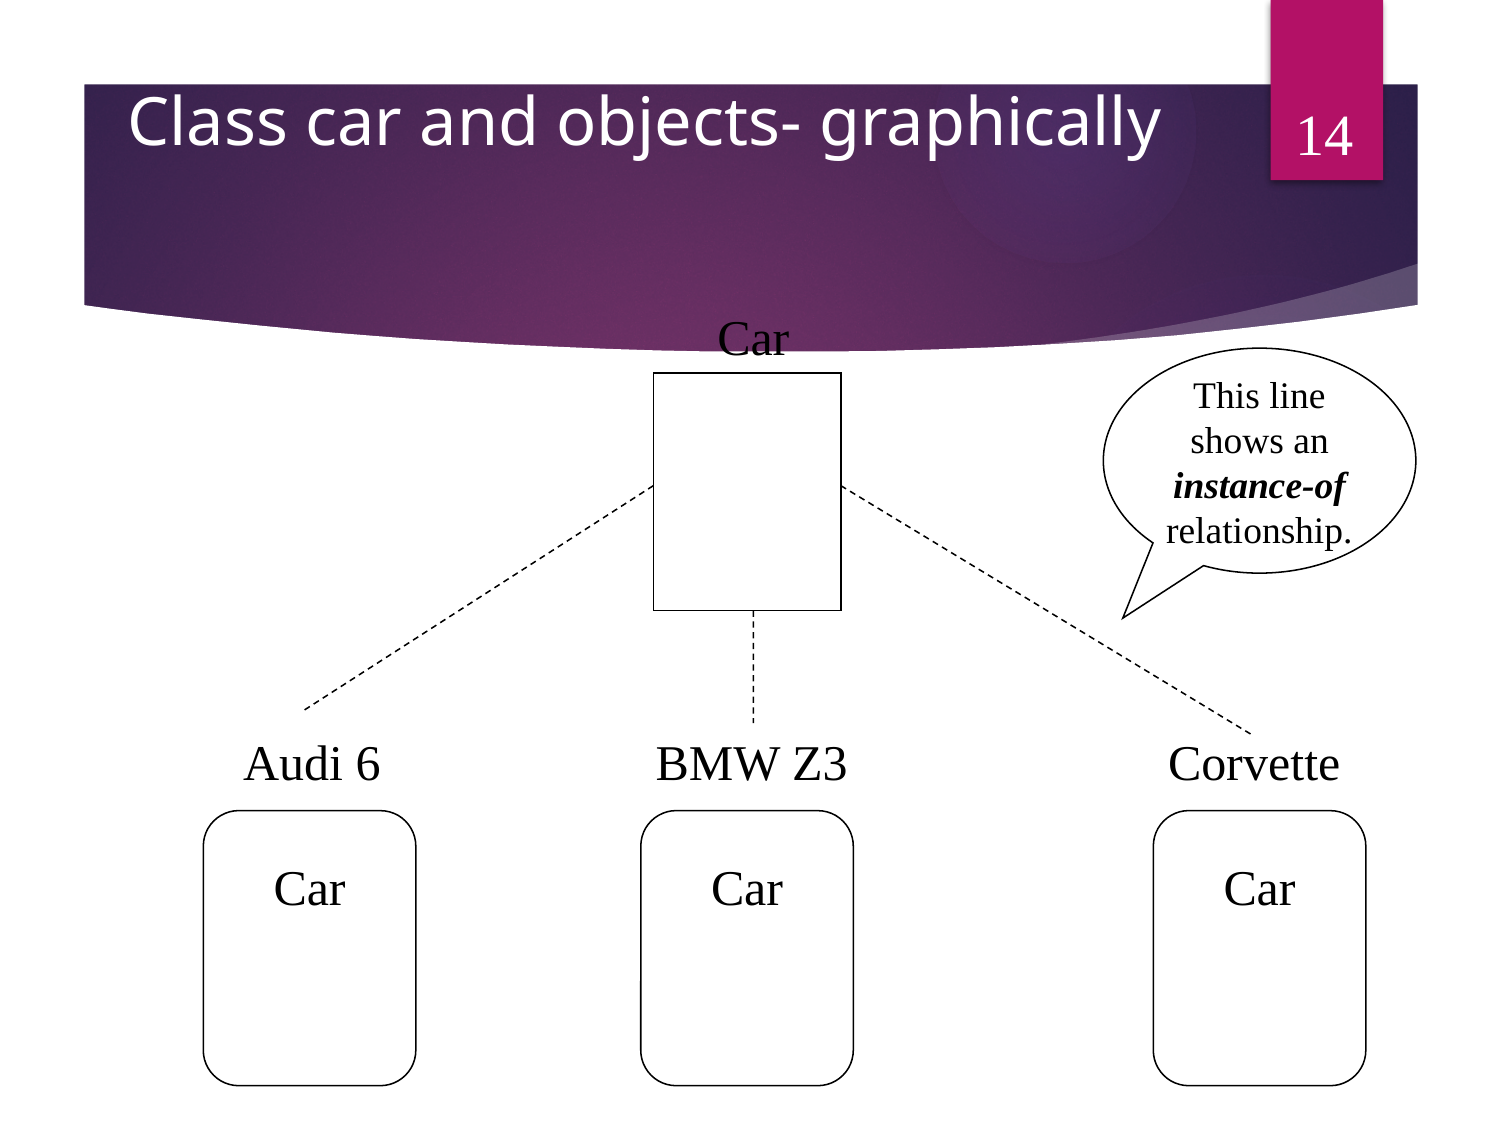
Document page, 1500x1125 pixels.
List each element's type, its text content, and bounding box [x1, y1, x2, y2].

text_box [640, 810, 854, 1086]
text_box Car [1190, 848, 1329, 923]
text_box [1153, 810, 1366, 1086]
text_box Car [678, 848, 816, 923]
text_box [653, 373, 841, 611]
text_box [203, 810, 416, 1086]
text_box Audi 6 [228, 723, 416, 798]
text_box Car [640, 298, 866, 373]
text_box This line shows an instance-of relationship. [1103, 348, 1416, 619]
text_box Car [240, 848, 379, 923]
text_box Corvette [1153, 723, 1404, 798]
title Class car and objects- graphically [112, 24, 1388, 213]
slide_number 14 [1259, 48, 1390, 175]
text_box BMW Z3 [640, 723, 866, 798]
